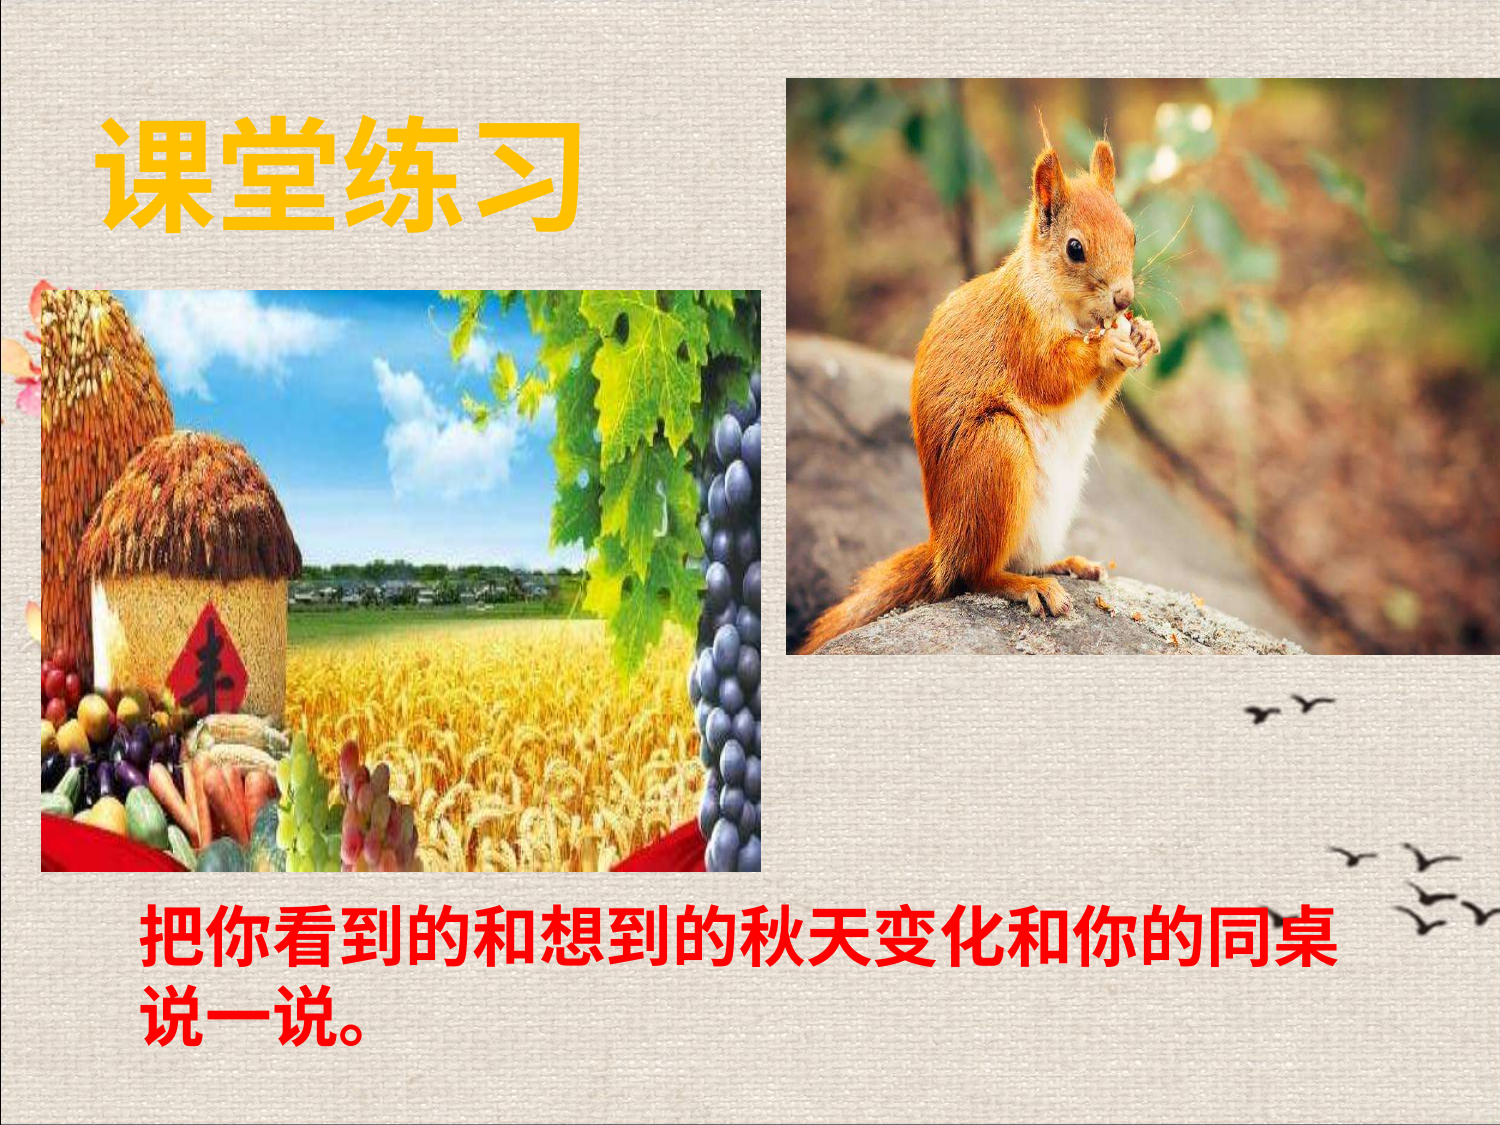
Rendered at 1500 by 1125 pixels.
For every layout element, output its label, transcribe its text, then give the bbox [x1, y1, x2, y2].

text_box 课堂练习 [76, 90, 739, 255]
text_box 把你看到的和想到的秋天变化和你的同桌说一说。 [123, 491, 1365, 1063]
picture [0, 0, 1500, 1125]
